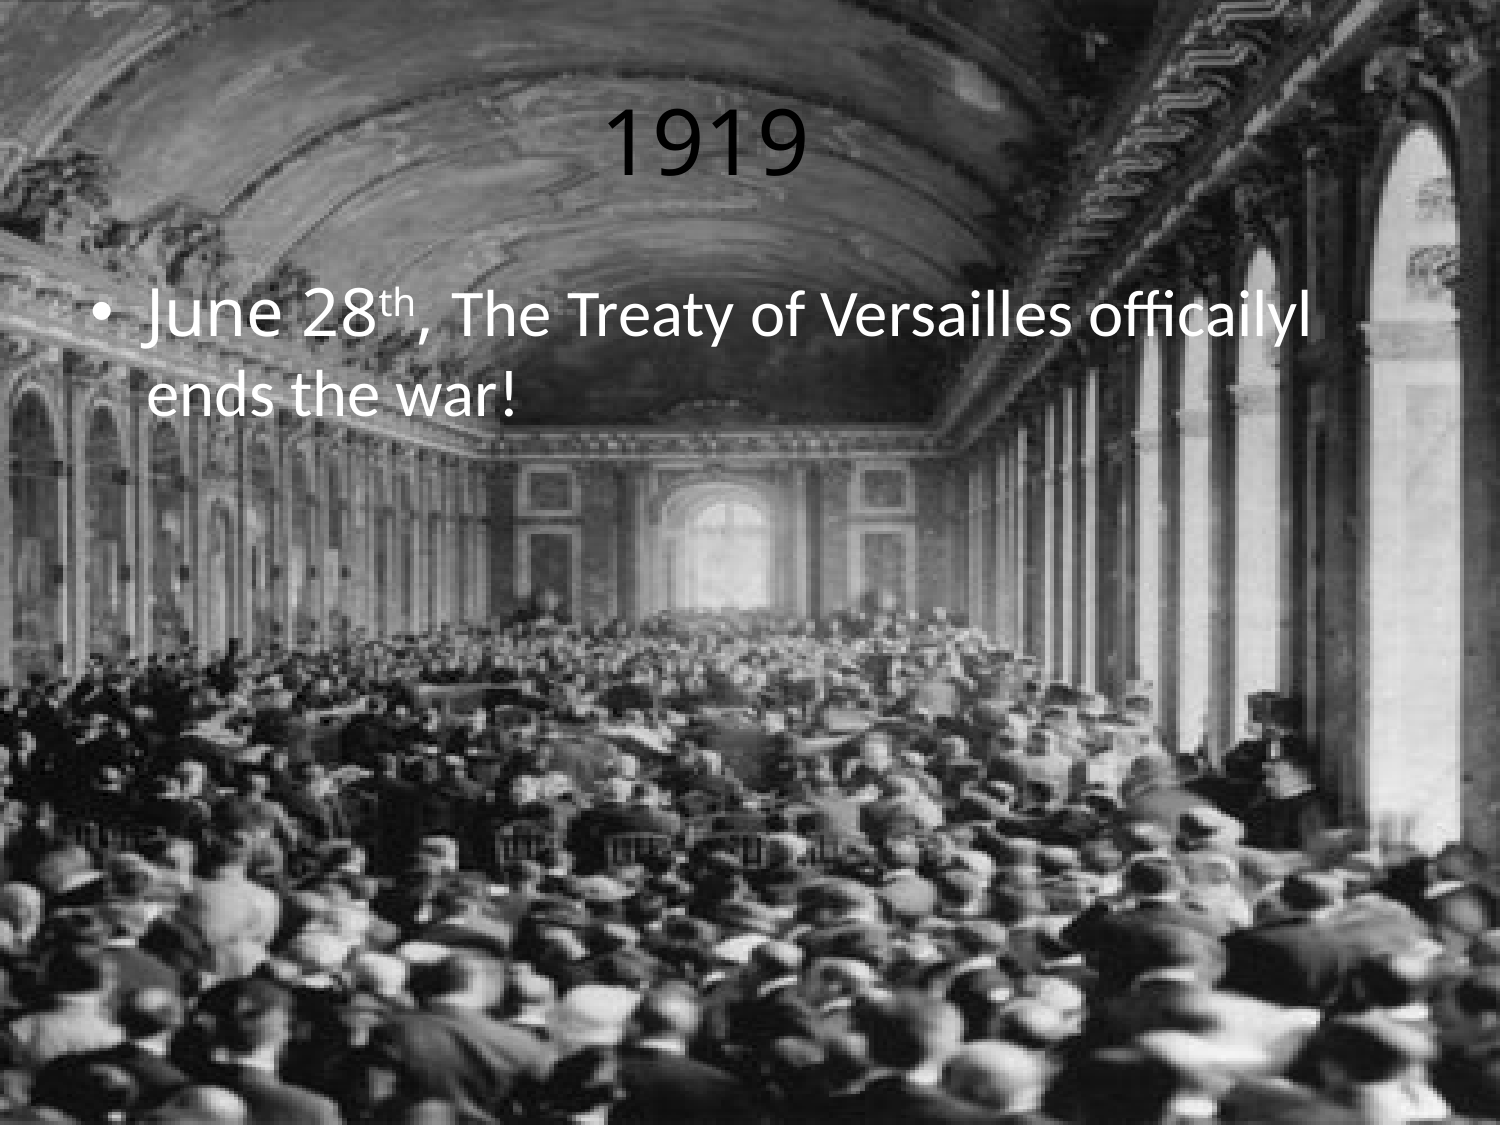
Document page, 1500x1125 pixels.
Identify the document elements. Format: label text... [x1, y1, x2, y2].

list June 28th, The Treaty of Versailles officailyl ends the war! [75, 262, 1425, 1005]
picture [0, 0, 1500, 1125]
title 1919 [75, 45, 1425, 233]
